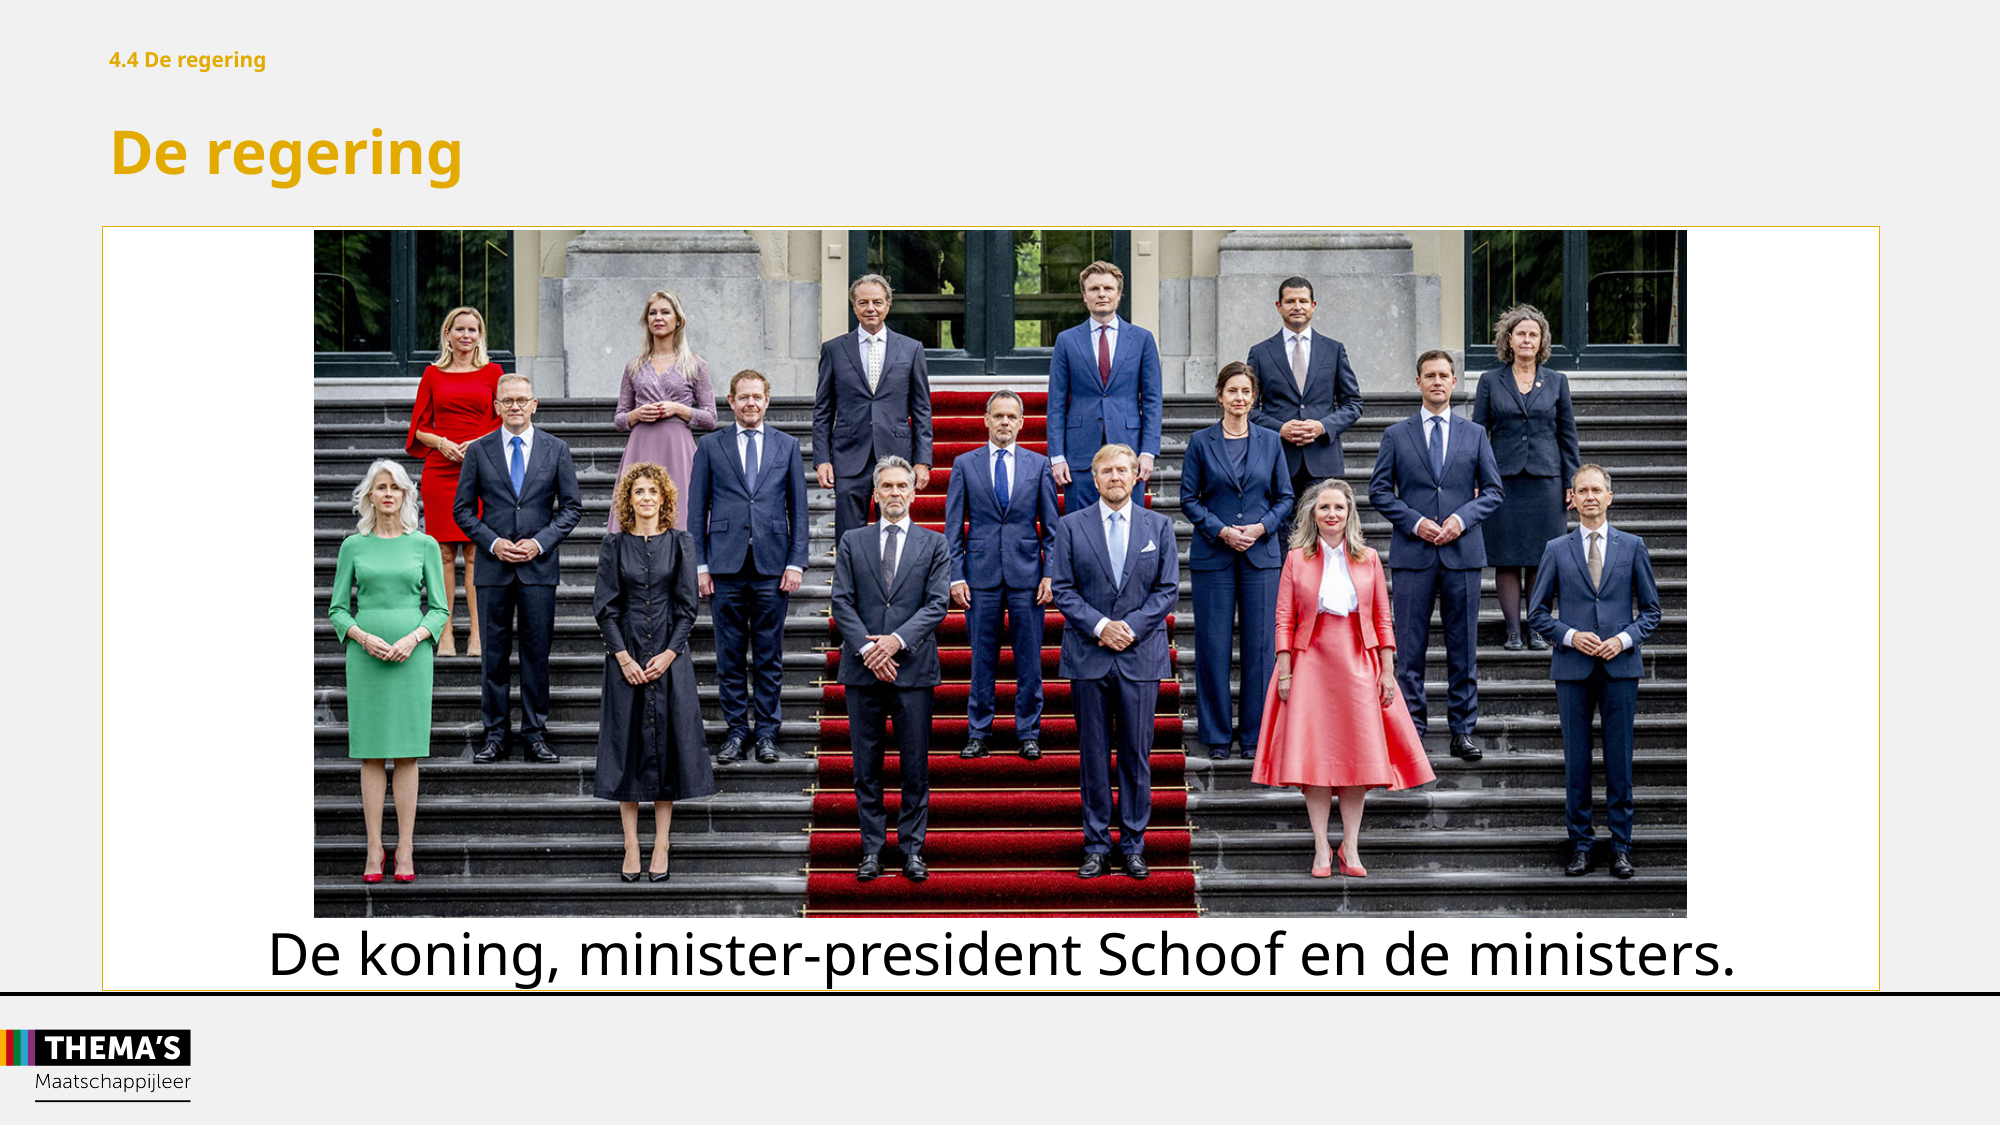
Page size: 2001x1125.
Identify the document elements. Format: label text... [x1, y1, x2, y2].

list 4.4 De regering [94, 33, 941, 88]
text_box De koning, minister-president Schoof en de ministers. [252, 910, 1752, 995]
list [102, 226, 1880, 991]
picture [314, 230, 1687, 918]
list De regering [94, 114, 1879, 205]
picture [0, 993, 203, 1125]
